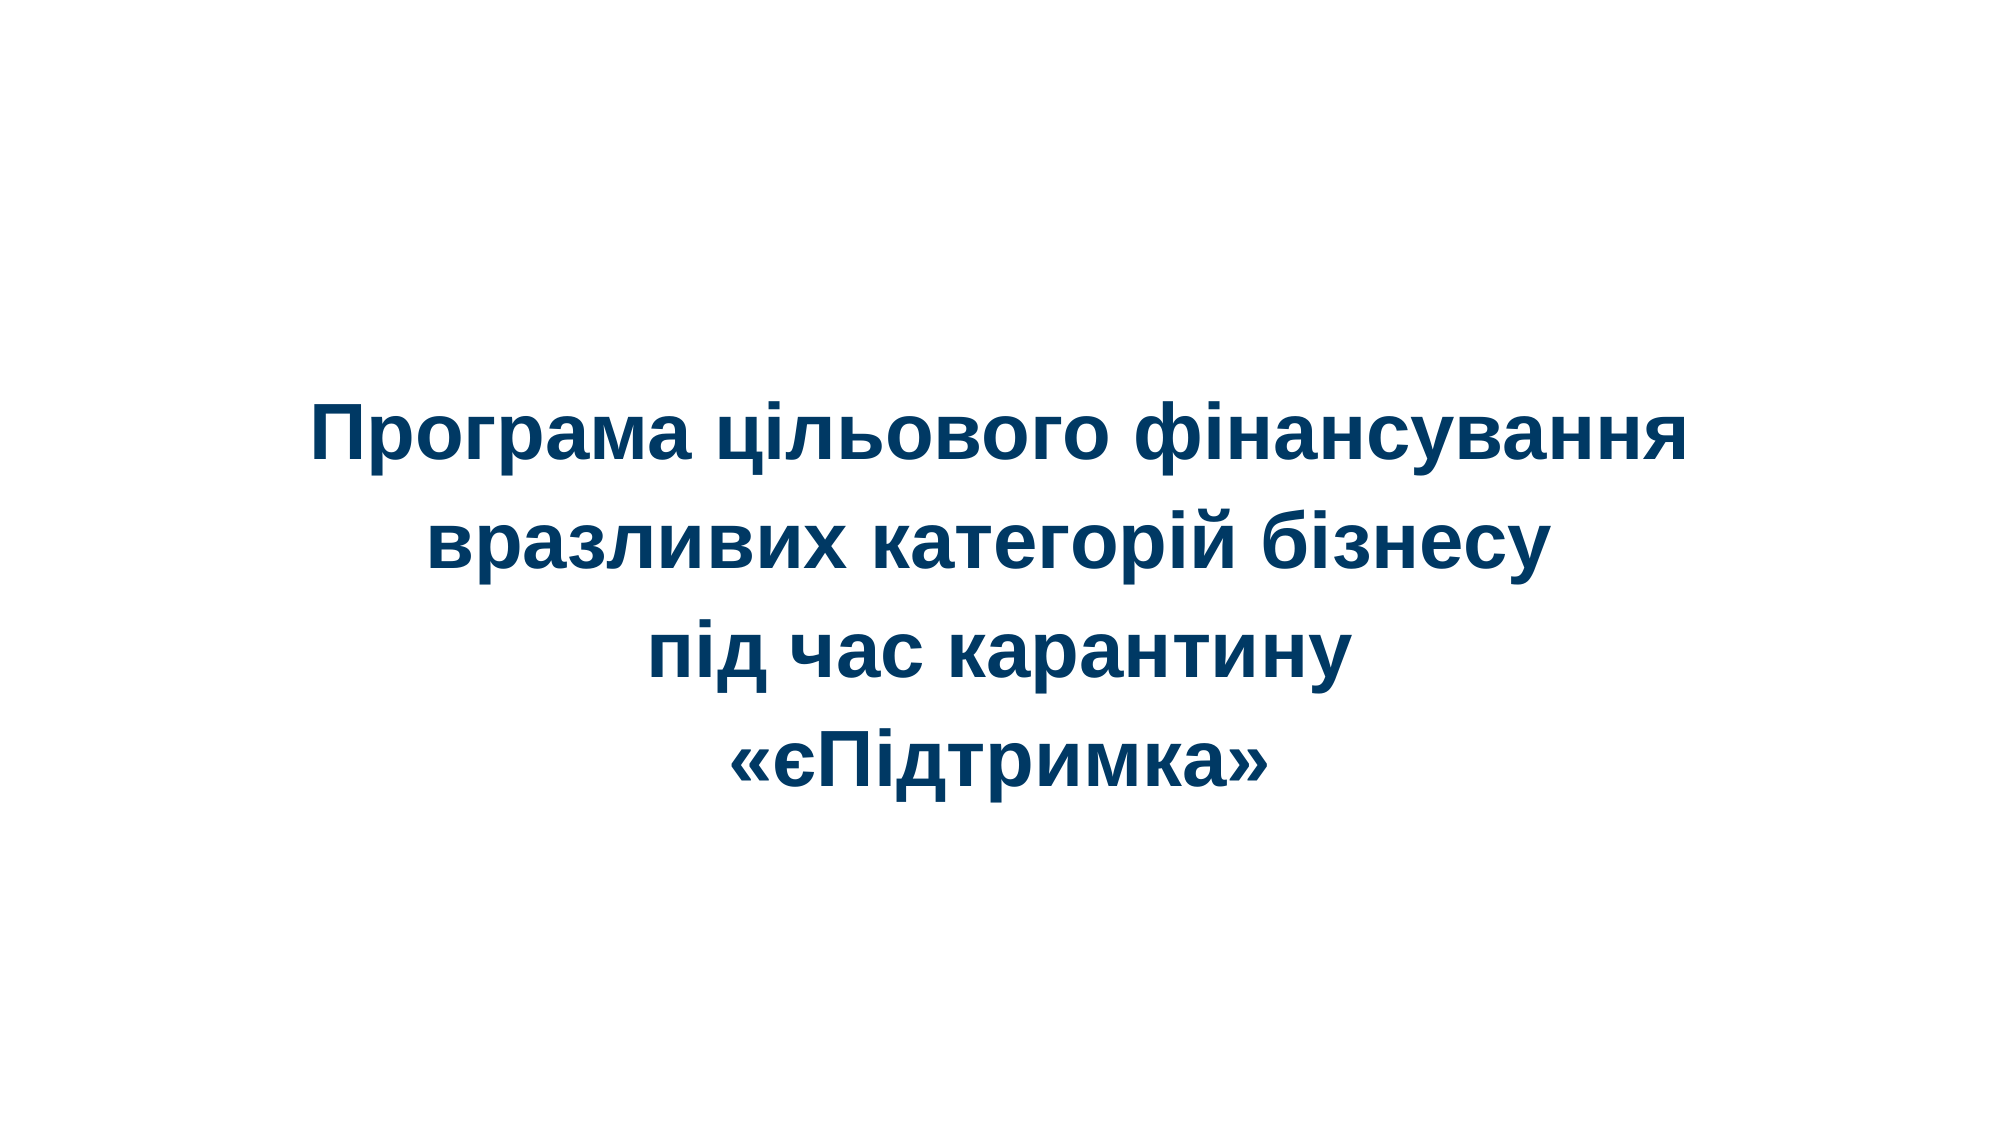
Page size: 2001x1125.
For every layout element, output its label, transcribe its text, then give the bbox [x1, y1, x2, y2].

title Програма цільового фінансування вразливих категорій бізнесу під час карантину «єПідтримка» [249, 349, 1750, 811]
